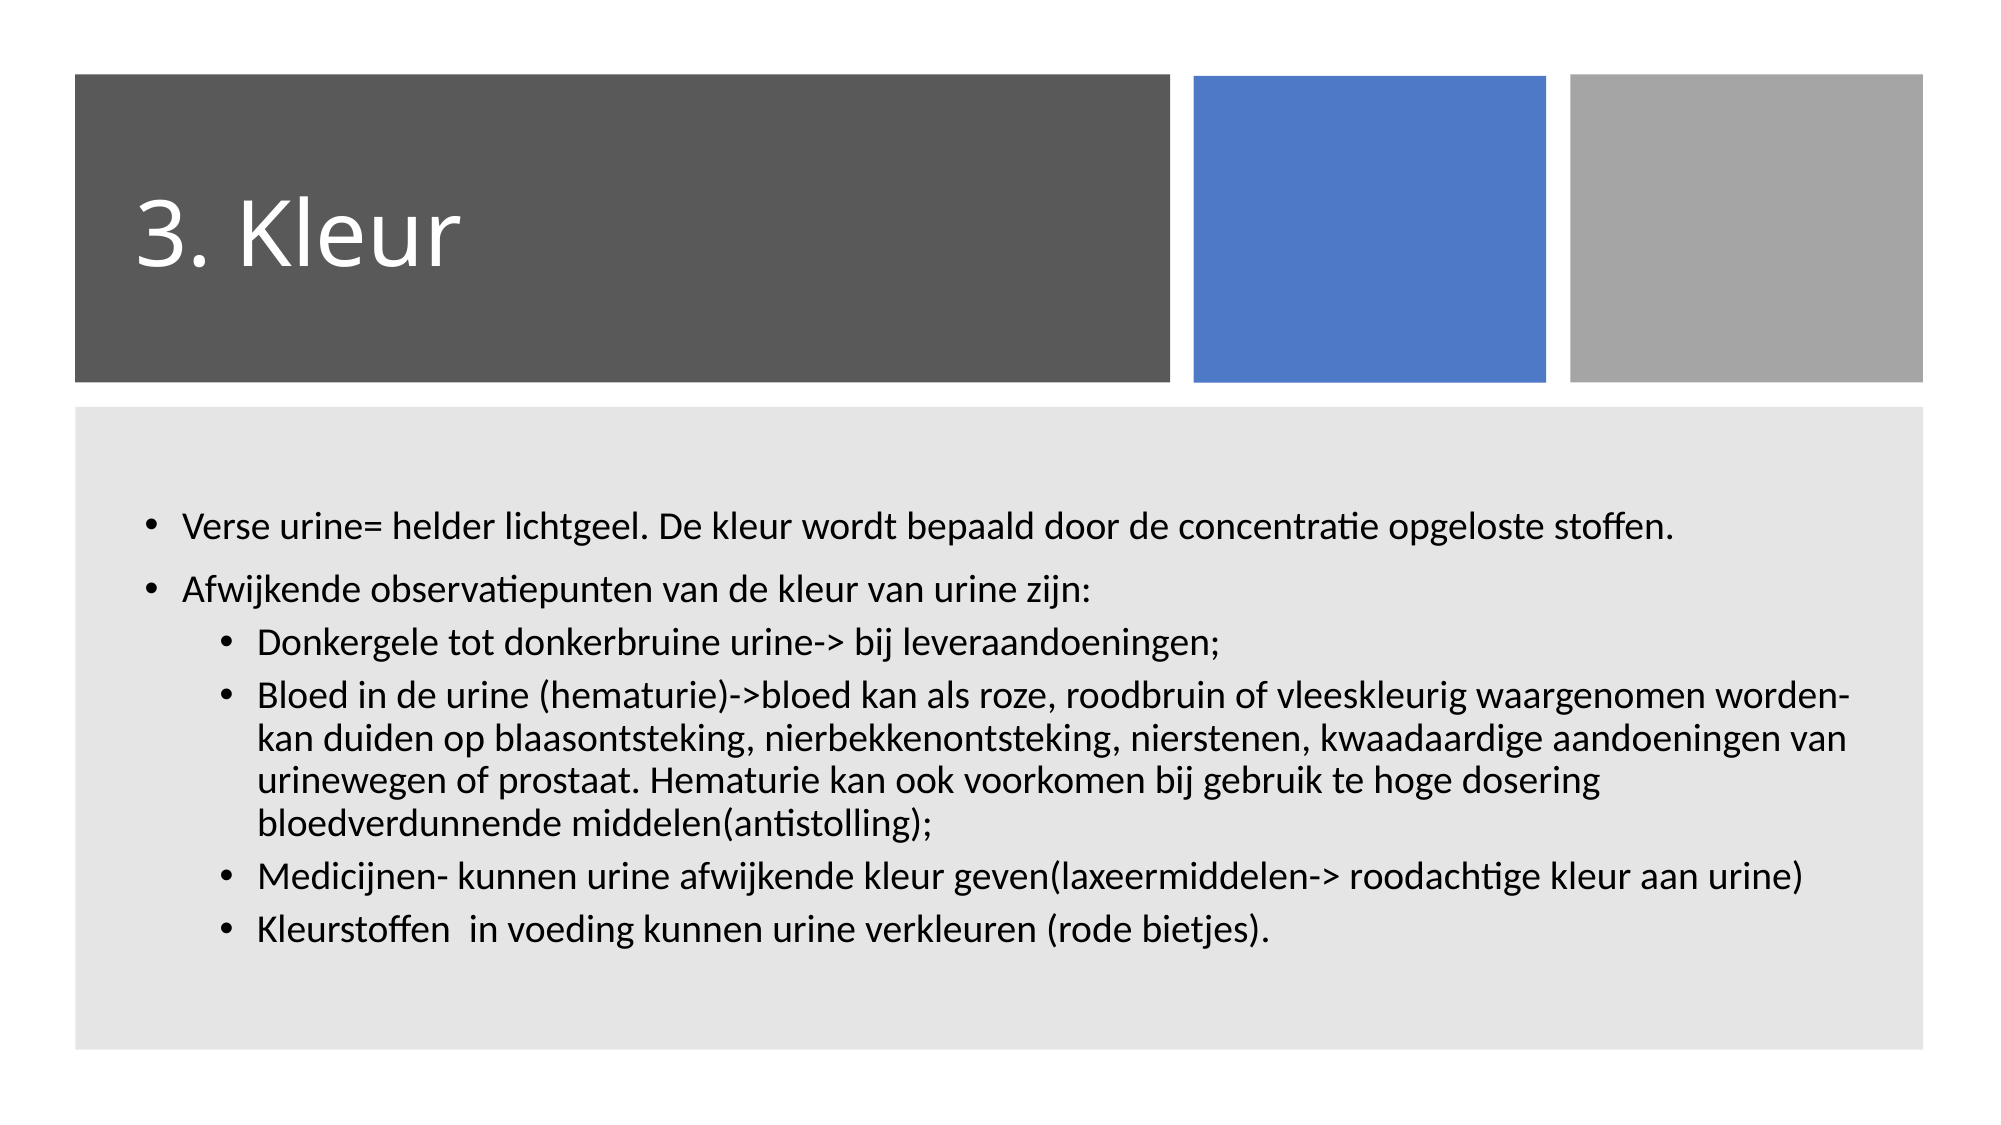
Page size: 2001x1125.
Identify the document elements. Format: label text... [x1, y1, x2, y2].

list Verse urine= helder lichtgeel. De kleur wordt bepaald door de concentratie opgeloste stoffen. Afwijkende observatiepunten van de kleur van urine zijn: Donkergele tot donkerbruine urine-> bij leveraandoeningen; Bloed in de urine (hematurie)->bloed kan als roze, roodbruin of vleeskleurig waargenomen worden- kan duiden op blaasontsteking, nierbekkenontsteking, nierstenen, kwaadaardige aandoeningen van urinewegen of prostaat. Hematurie kan ook voorkomen bij gebruik te hoge dosering bloedverdunnende middelen(antistolling); Medicijnen- kunnen urine afwijkende kleur geven(laxeermiddelen-> roodachtige kleur aan urine) Kleurstoffen in voeding kunnen urine verkleuren (rode bietjes). [129, 459, 1868, 998]
text_box [1193, 75, 1547, 384]
text_box [1569, 73, 1924, 383]
text_box [74, 406, 1924, 1051]
text_box [74, 73, 1171, 383]
title 3. Kleur [120, 120, 1119, 354]
